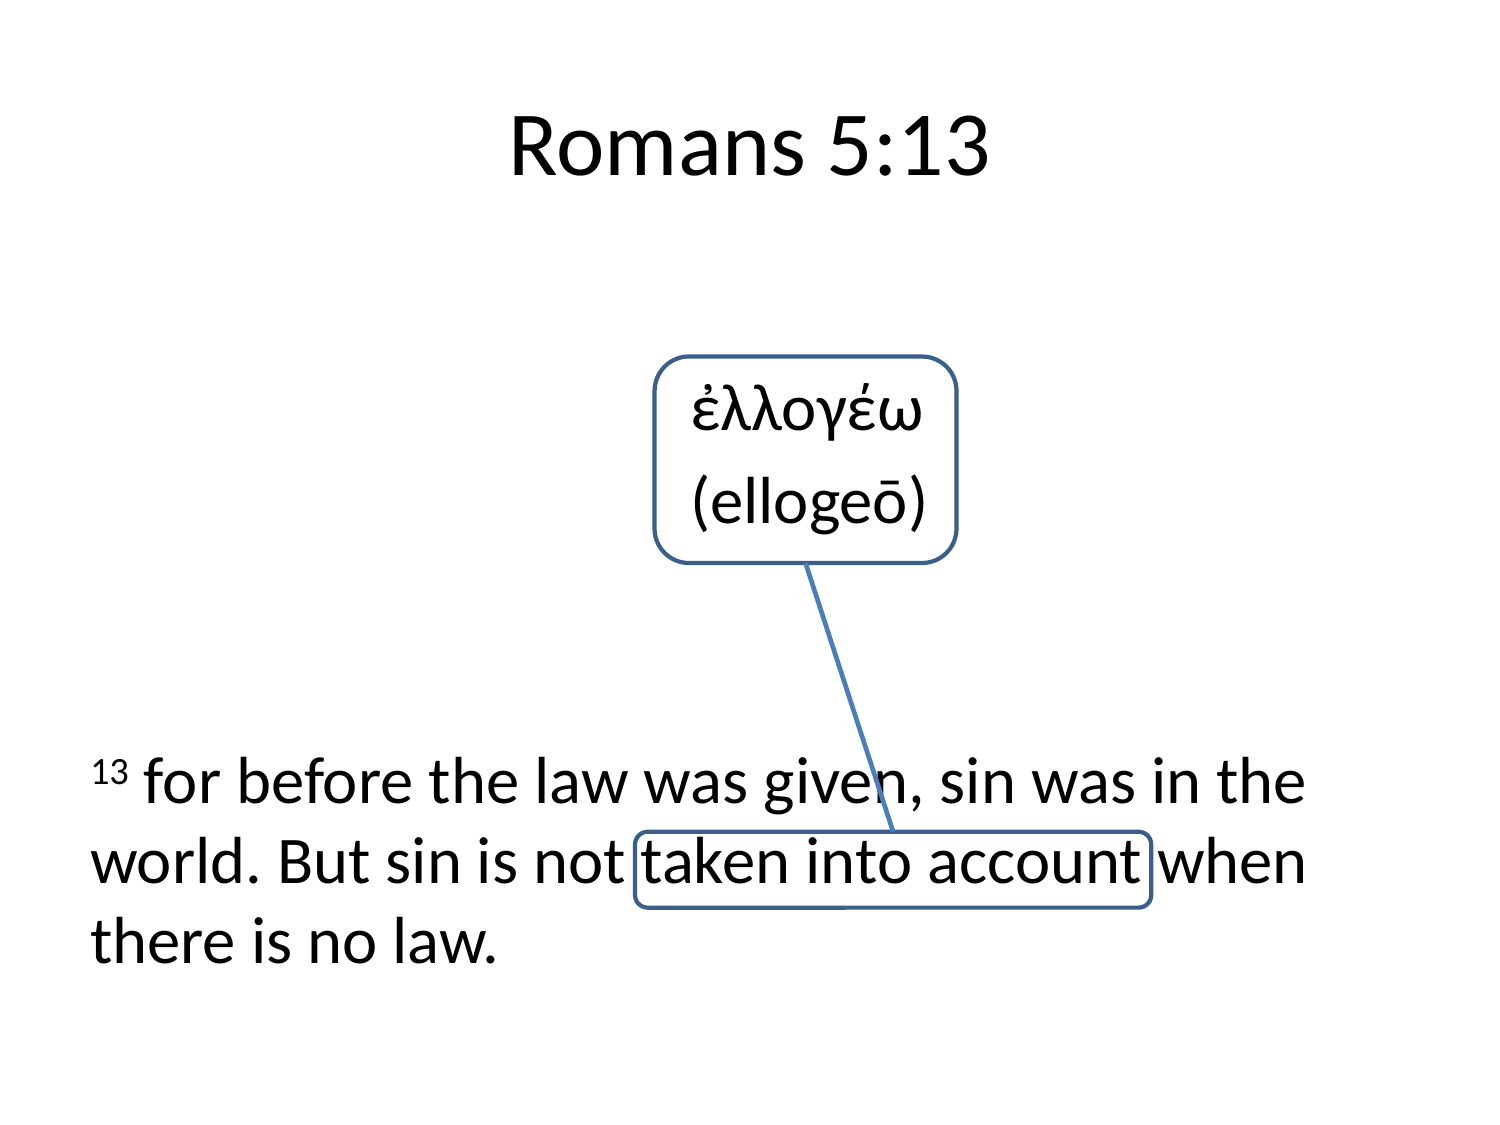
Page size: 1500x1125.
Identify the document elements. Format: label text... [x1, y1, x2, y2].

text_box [805, 562, 894, 832]
text_box [652, 354, 959, 566]
title Romans 5:13 [75, 45, 1425, 233]
list ἐλλογέω (ellogeō) 13 for before the law was given, sin was in the world. But sin is not taken into account when there is no law. [75, 262, 1425, 1005]
text_box [632, 829, 1154, 910]
